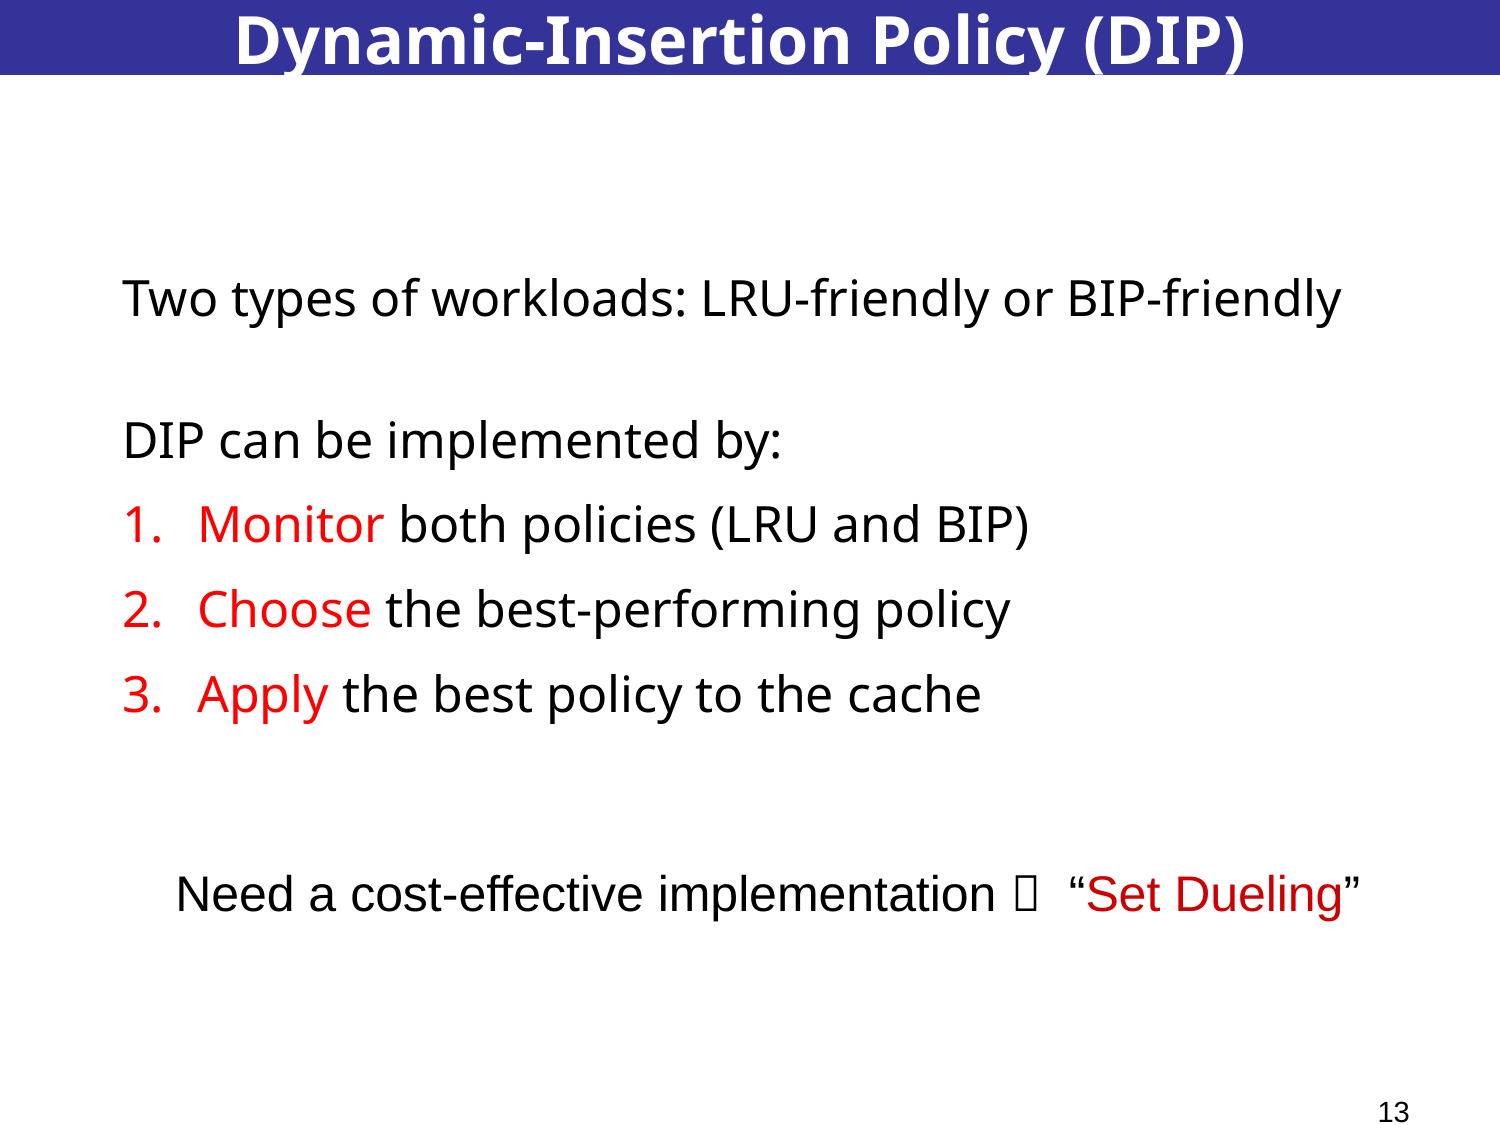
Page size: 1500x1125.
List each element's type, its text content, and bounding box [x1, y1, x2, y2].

slide_number 13 [1074, 1085, 1425, 1125]
text_box Two types of workloads: LRU-friendly or BIP-friendly DIP can be implemented by: Monitor both policies (LRU and BIP) Choose the best-performing policy Apply the best policy to the cache [107, 259, 1437, 787]
text_box Need a cost-effective implementation  “Set Dueling” [160, 854, 1376, 989]
title Dynamic-Insertion Policy (DIP) [0, 0, 1500, 75]
